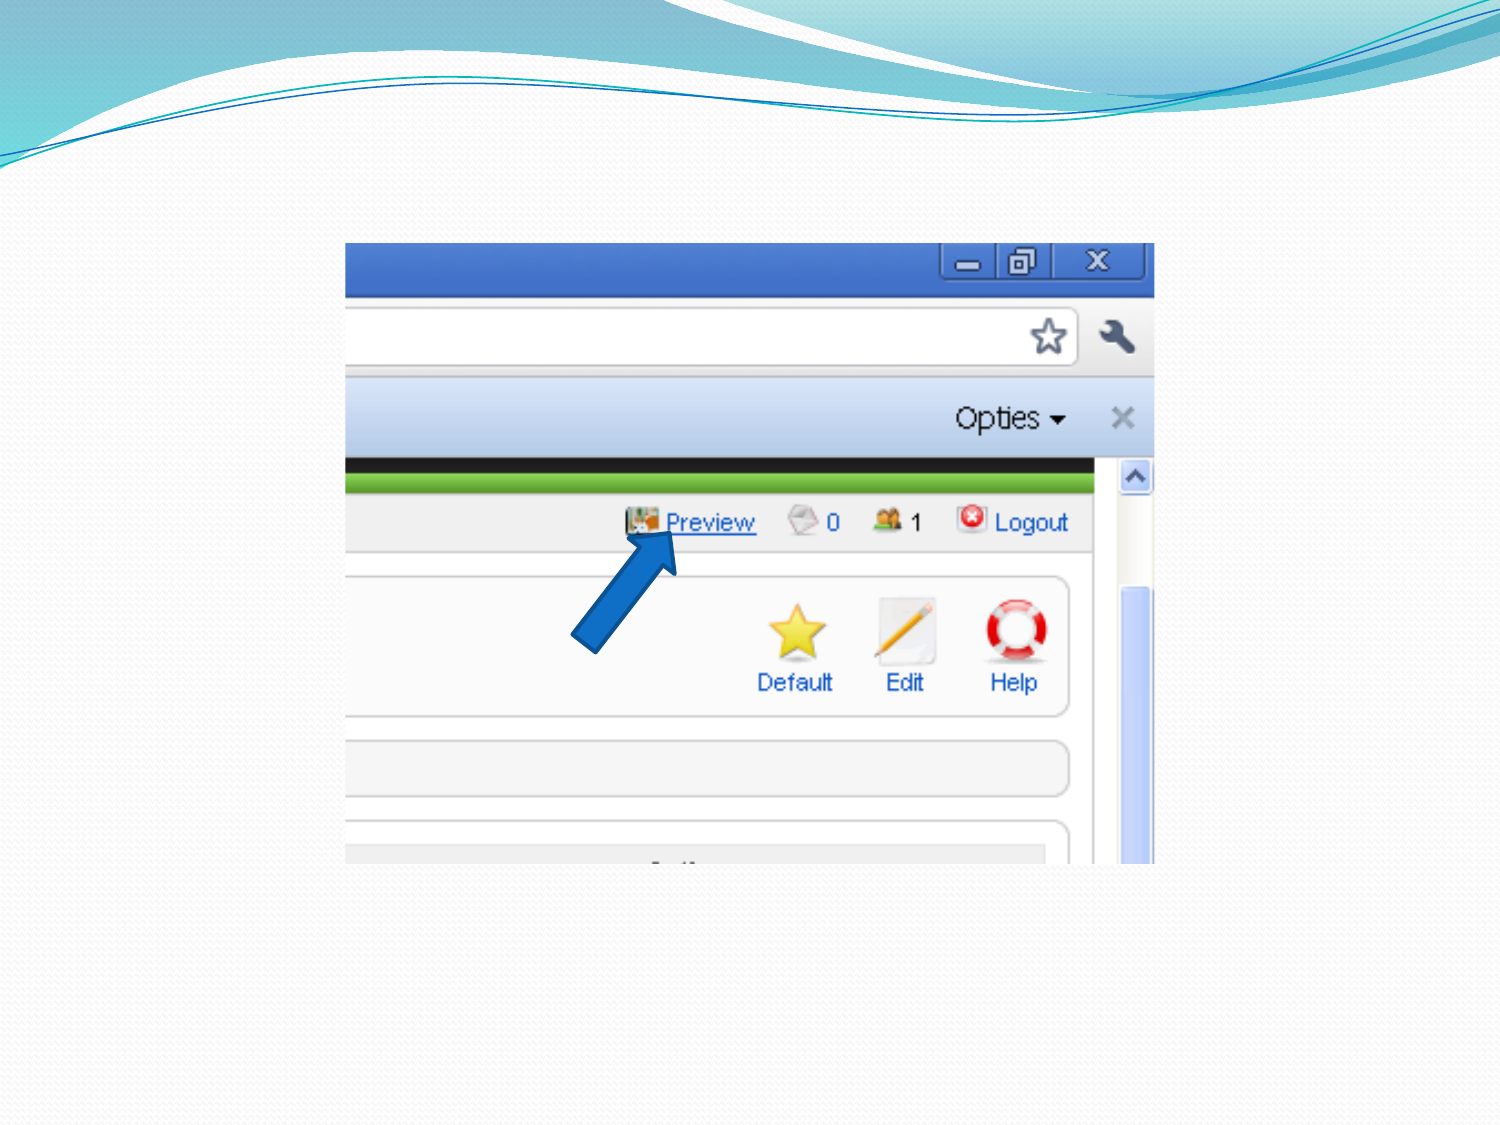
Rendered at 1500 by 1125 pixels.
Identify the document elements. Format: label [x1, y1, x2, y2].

picture [345, 243, 1155, 864]
text_box [0, 0, 1500, 74]
